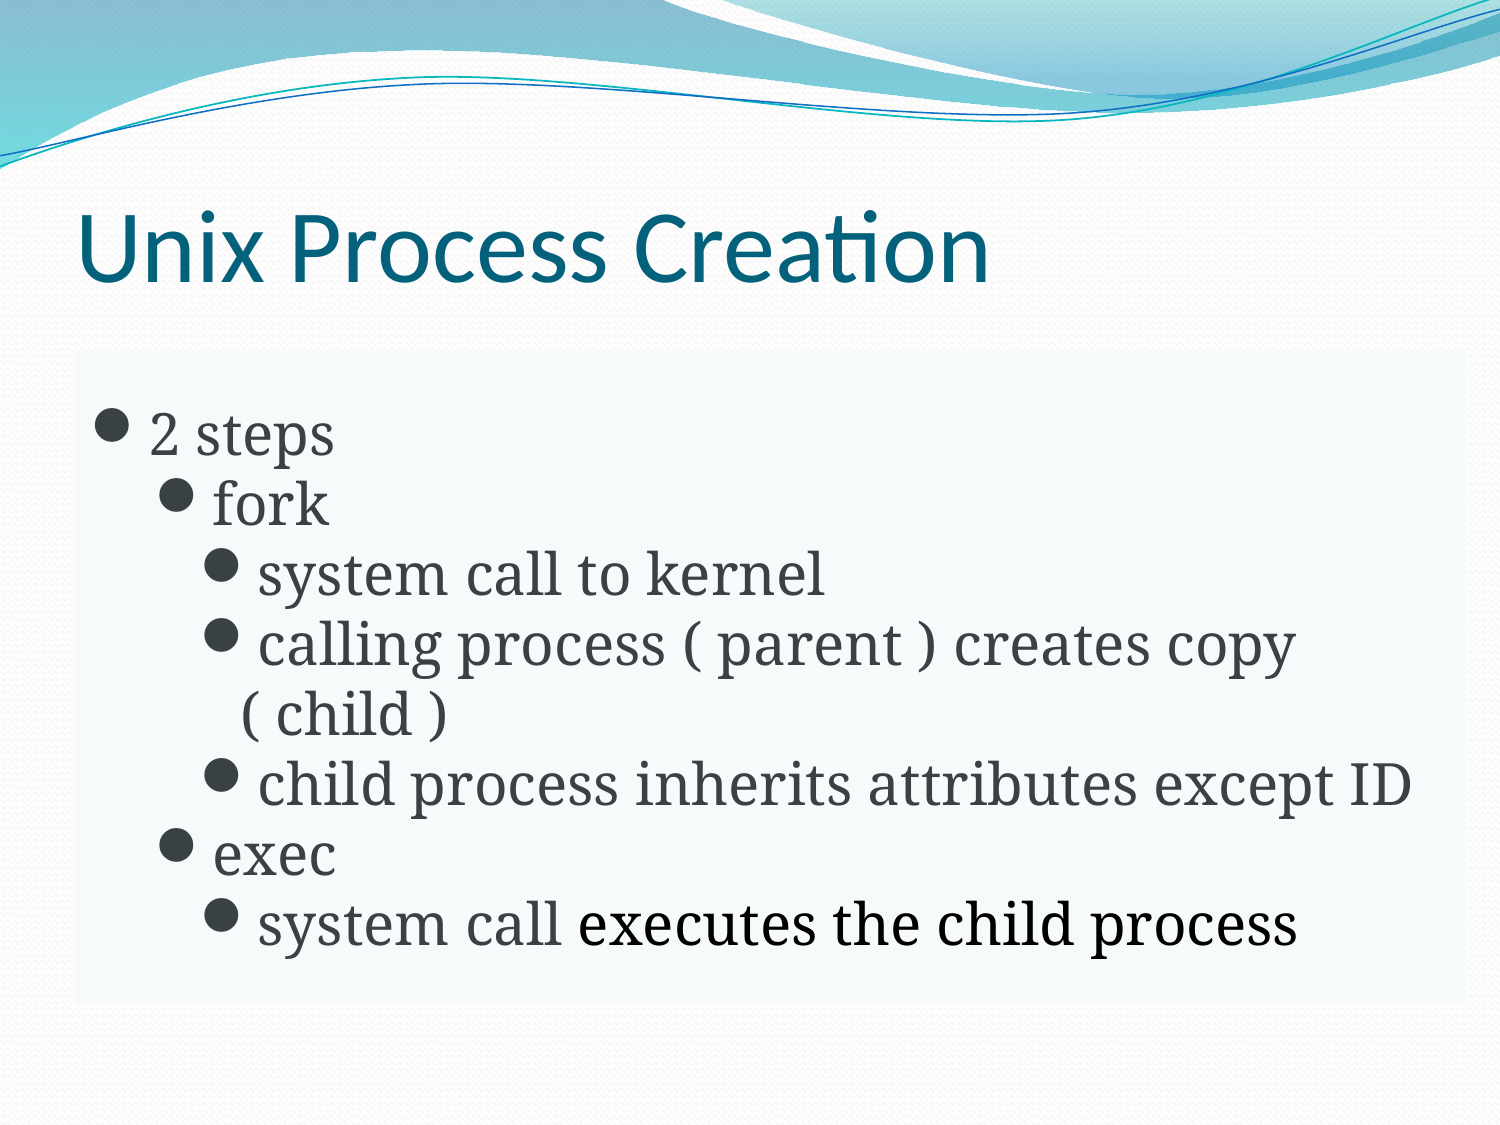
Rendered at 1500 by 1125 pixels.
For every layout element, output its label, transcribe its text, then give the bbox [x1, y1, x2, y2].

list 2 steps fork system call to kernel calling process ( parent ) creates copy ( child ) child process inherits attributes except ID exec system call executes the child process [75, 351, 1466, 1004]
title Unix Process Creation [75, 115, 1425, 303]
